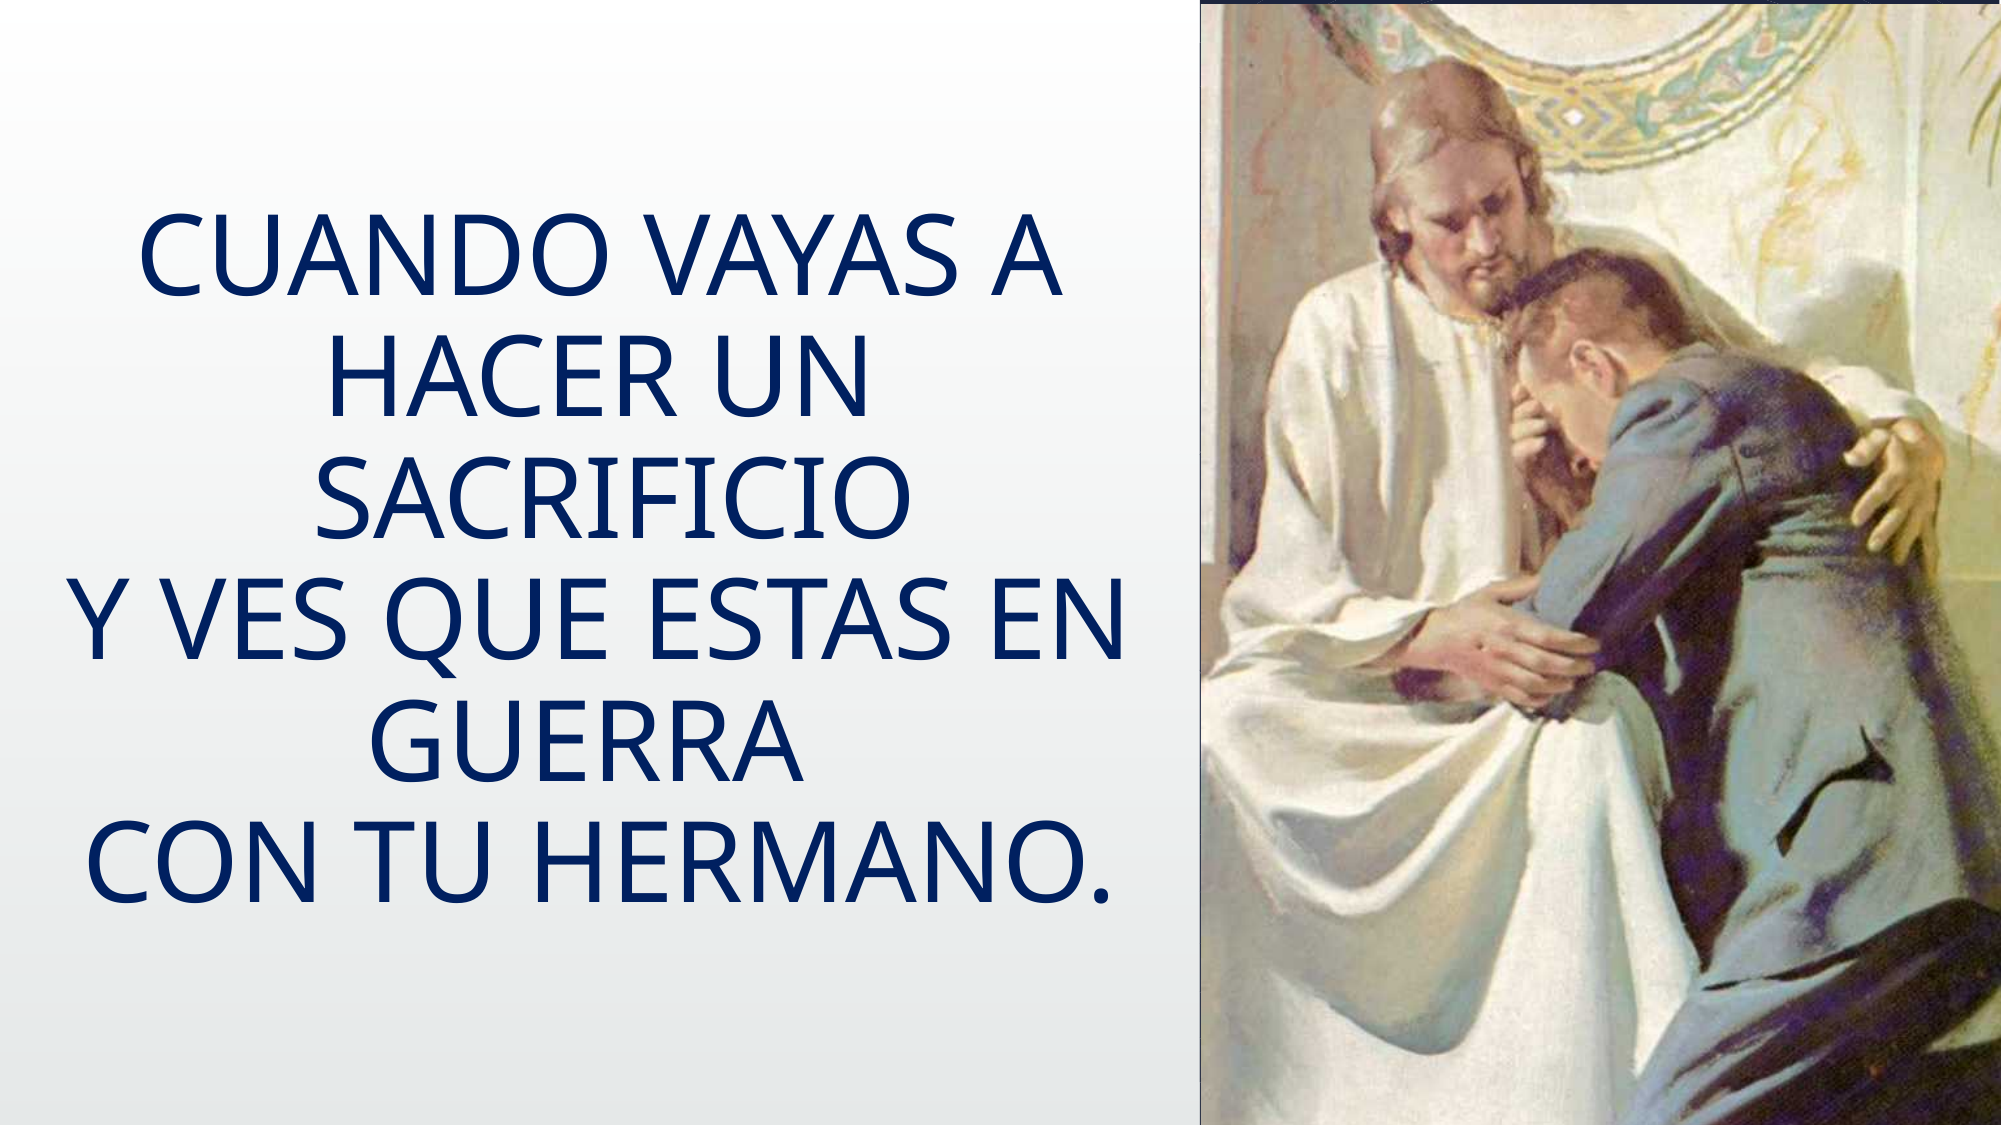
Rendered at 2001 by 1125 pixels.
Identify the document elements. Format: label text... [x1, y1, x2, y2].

picture [1200, 3, 2001, 1125]
title CUANDO VAYAS A HACER UN SACRIFICIO Y VES QUE ESTAS EN GUERRA CON TU HERMANO. [0, 0, 1201, 1125]
